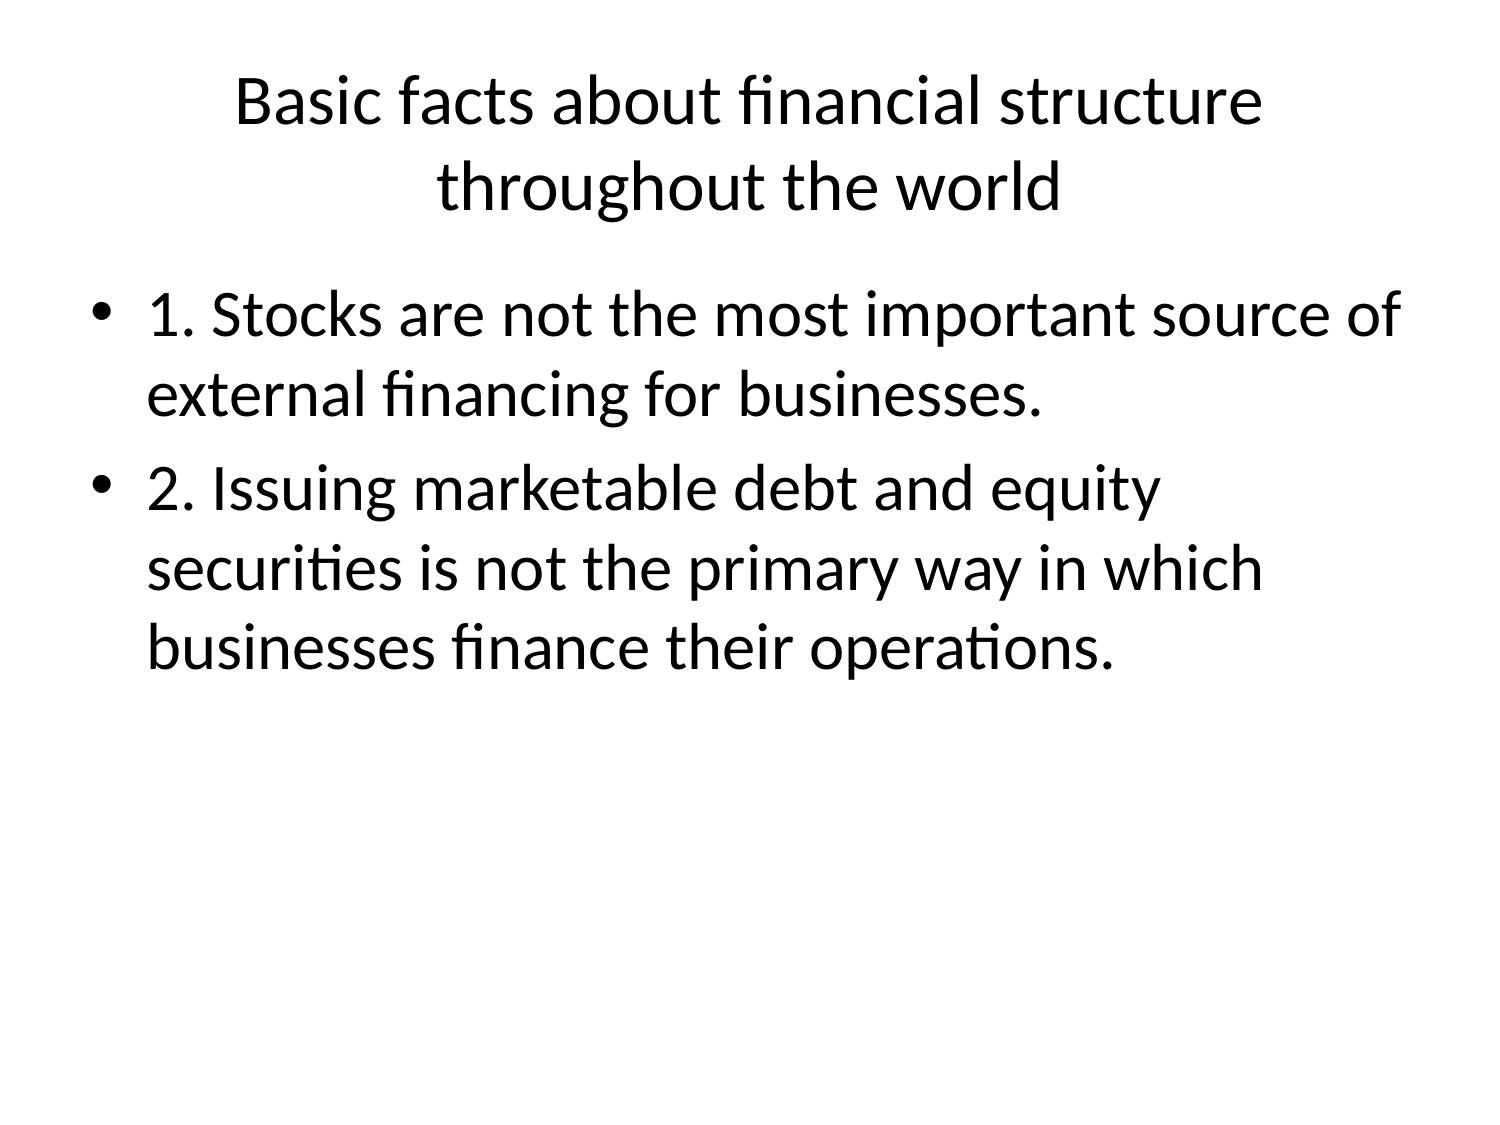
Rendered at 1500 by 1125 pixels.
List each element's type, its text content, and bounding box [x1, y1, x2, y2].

list 1. Stocks are not the most important source of external financing for businesses. 2. Issuing marketable debt and equity securities is not the primary way in which businesses finance their operations. [75, 262, 1425, 1005]
title Basic facts about financial structure throughout the world [75, 45, 1425, 233]
